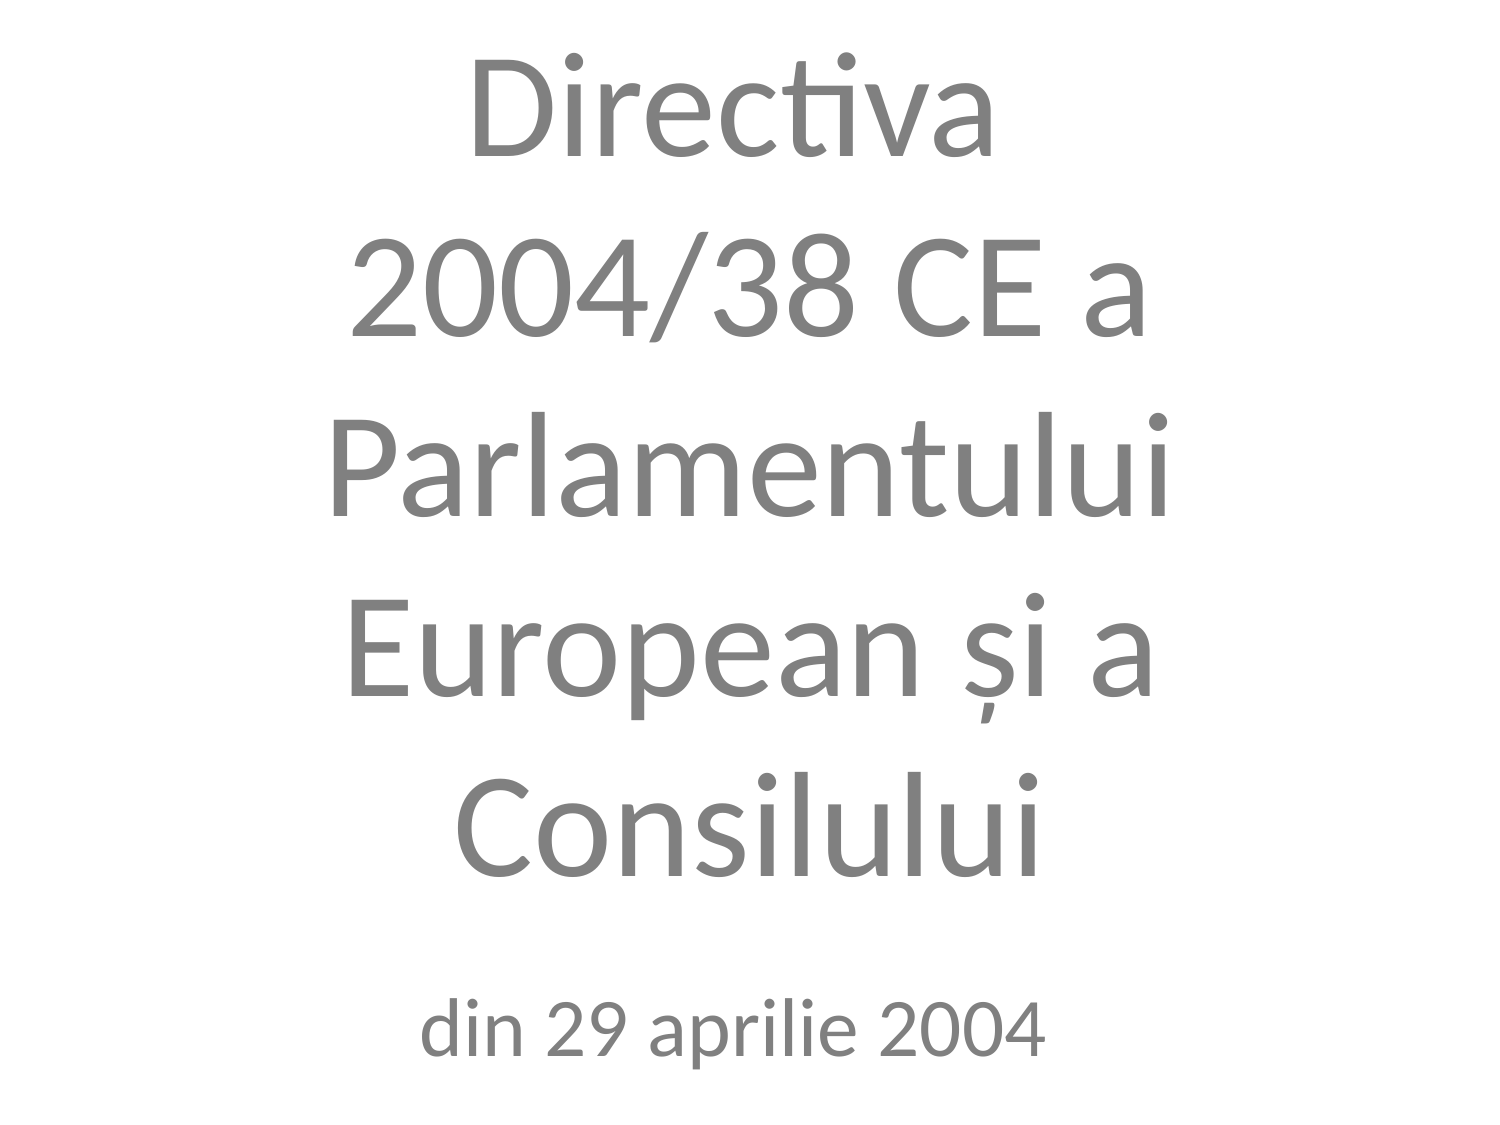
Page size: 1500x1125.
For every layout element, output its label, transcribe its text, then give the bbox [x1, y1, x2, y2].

title Directiva 2004/38 CE a Parlamentului European și a Consilului din 29 aprilie 2004 [112, 349, 1388, 744]
